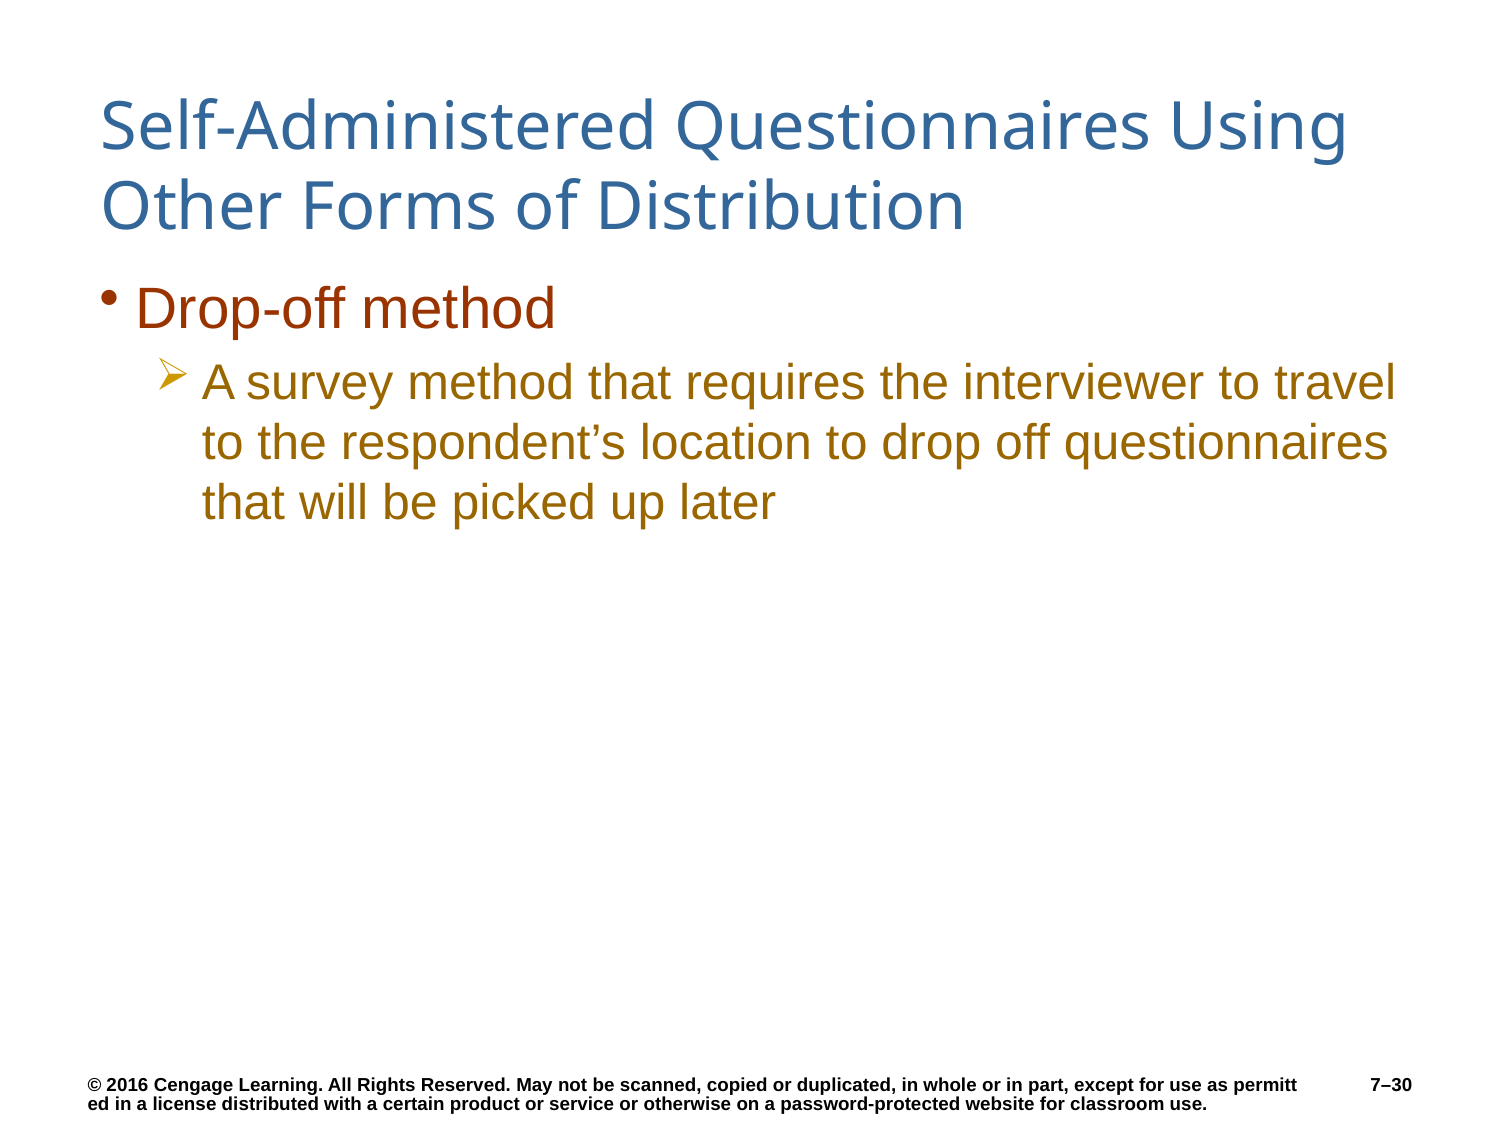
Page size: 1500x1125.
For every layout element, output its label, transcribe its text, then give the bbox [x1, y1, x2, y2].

slide_number 7–30 [1050, 1042, 1413, 1103]
list Drop-off method A survey method that requires the interviewer to travel to the respondent’s location to drop off questionnaires that will be picked up later [84, 262, 1414, 1013]
footer © 2016 Cengage Learning. All Rights Reserved. May not be scanned, copied or duplicated, in whole or in part, except for use as permitted in a license distributed with a certain product or service or otherwise on a password-protected website for classroom use. [87, 1057, 1050, 1103]
title Self-Administered Questionnaires Using Other Forms of Distribution [85, 75, 1411, 171]
